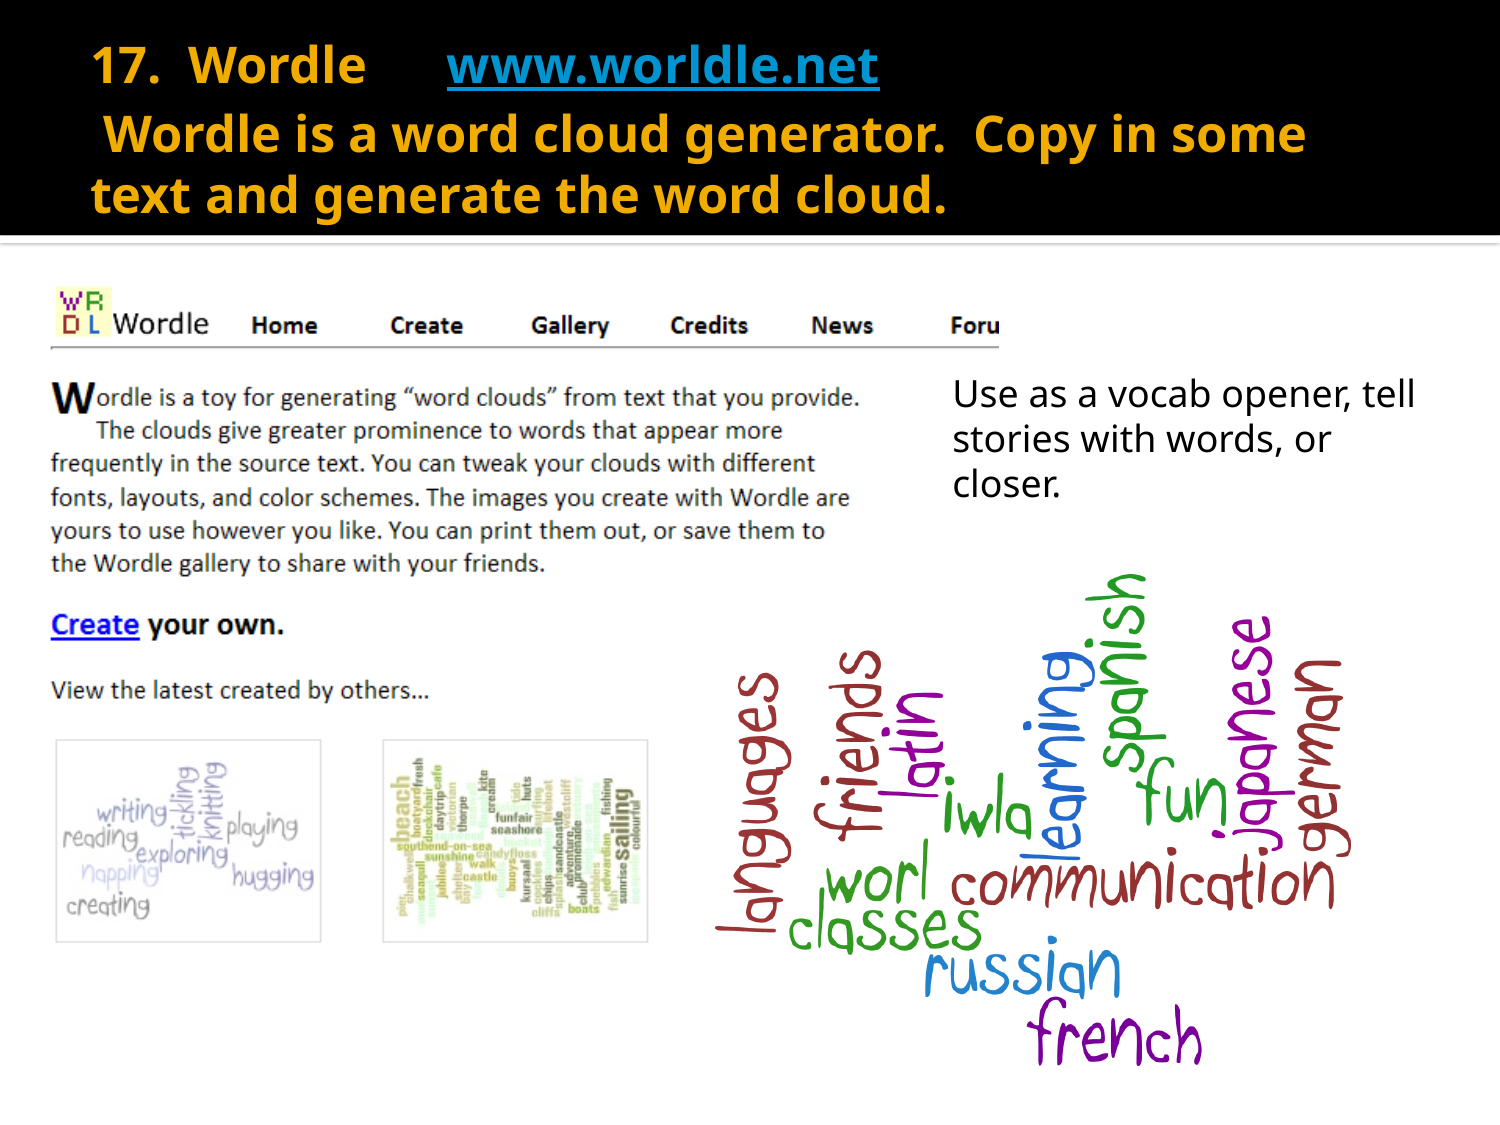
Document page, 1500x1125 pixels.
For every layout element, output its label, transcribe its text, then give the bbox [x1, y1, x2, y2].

text_box Use as a vocab opener, tell stories with words, or closer. [1005, 362, 1438, 513]
picture [37, 262, 1375, 1071]
title 17. Wordle www.worldle.net Wordle is a word cloud generator. Copy in some text and generate the word cloud. [75, 25, 1425, 231]
